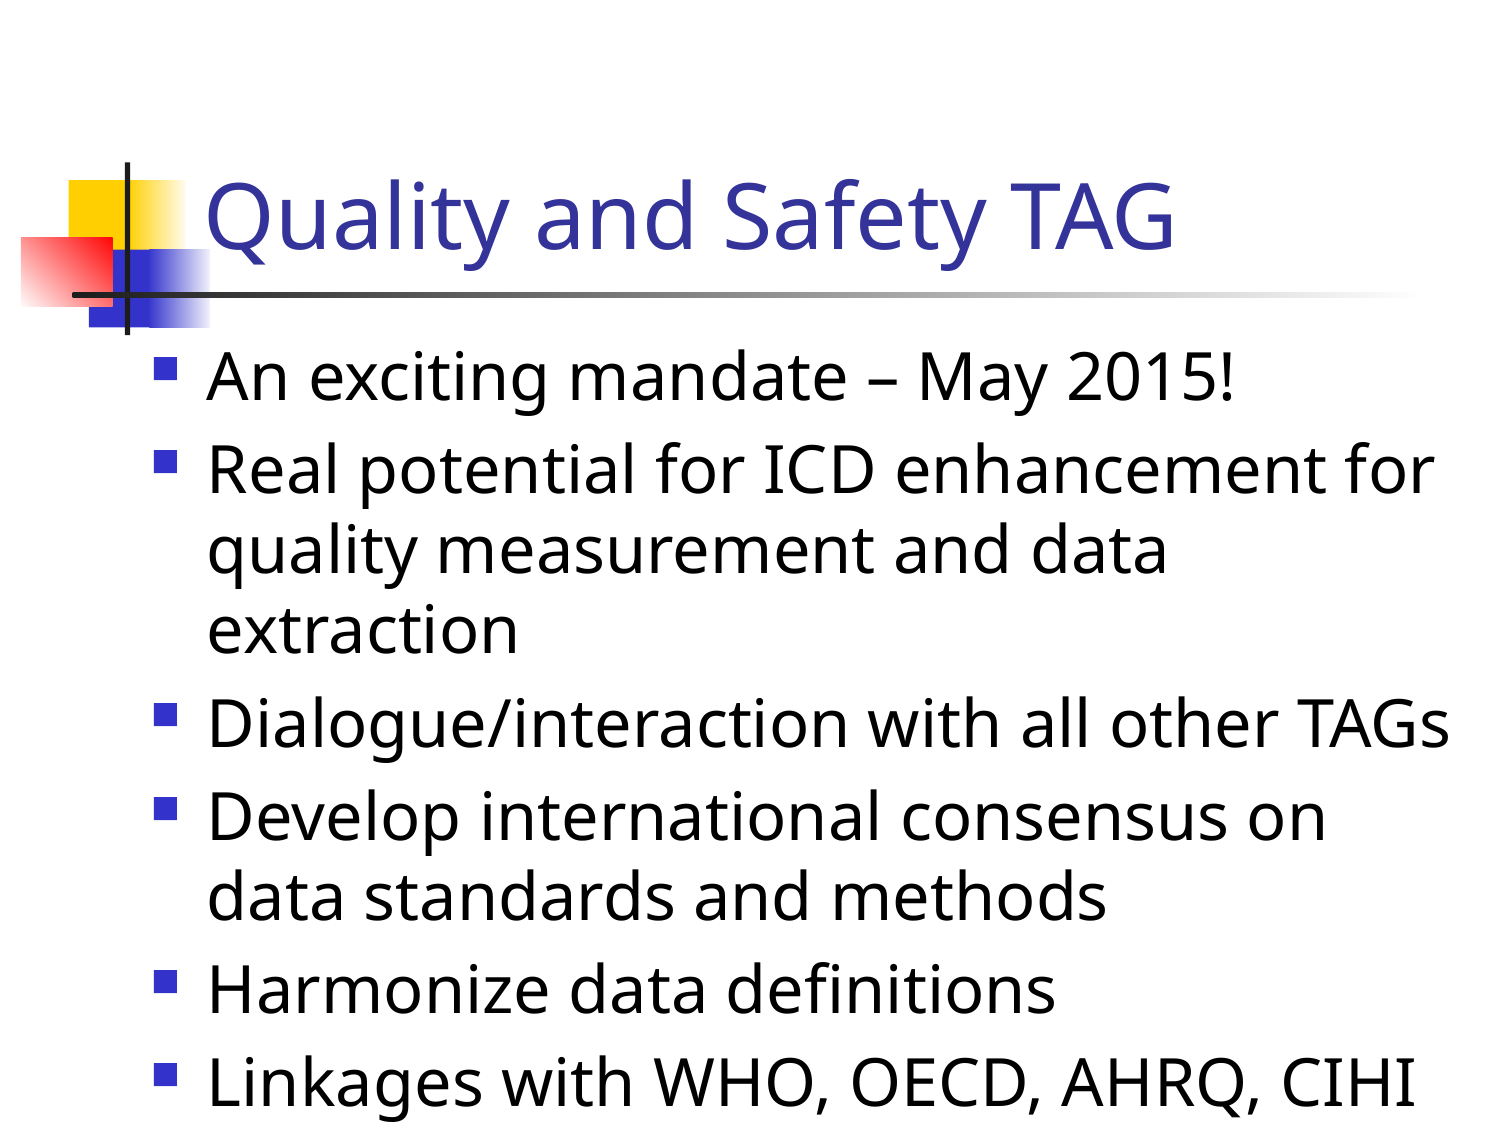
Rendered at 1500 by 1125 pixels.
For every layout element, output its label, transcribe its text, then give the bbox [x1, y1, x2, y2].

list An exciting mandate – May 2015! Real potential for ICD enhancement for quality measurement and data extraction Dialogue/interaction with all other TAGs Develop international consensus on data standards and methods Harmonize data definitions Linkages with WHO, OECD, AHRQ, CIHI [135, 326, 1469, 1059]
title Quality and Safety TAG [188, 35, 1468, 275]
